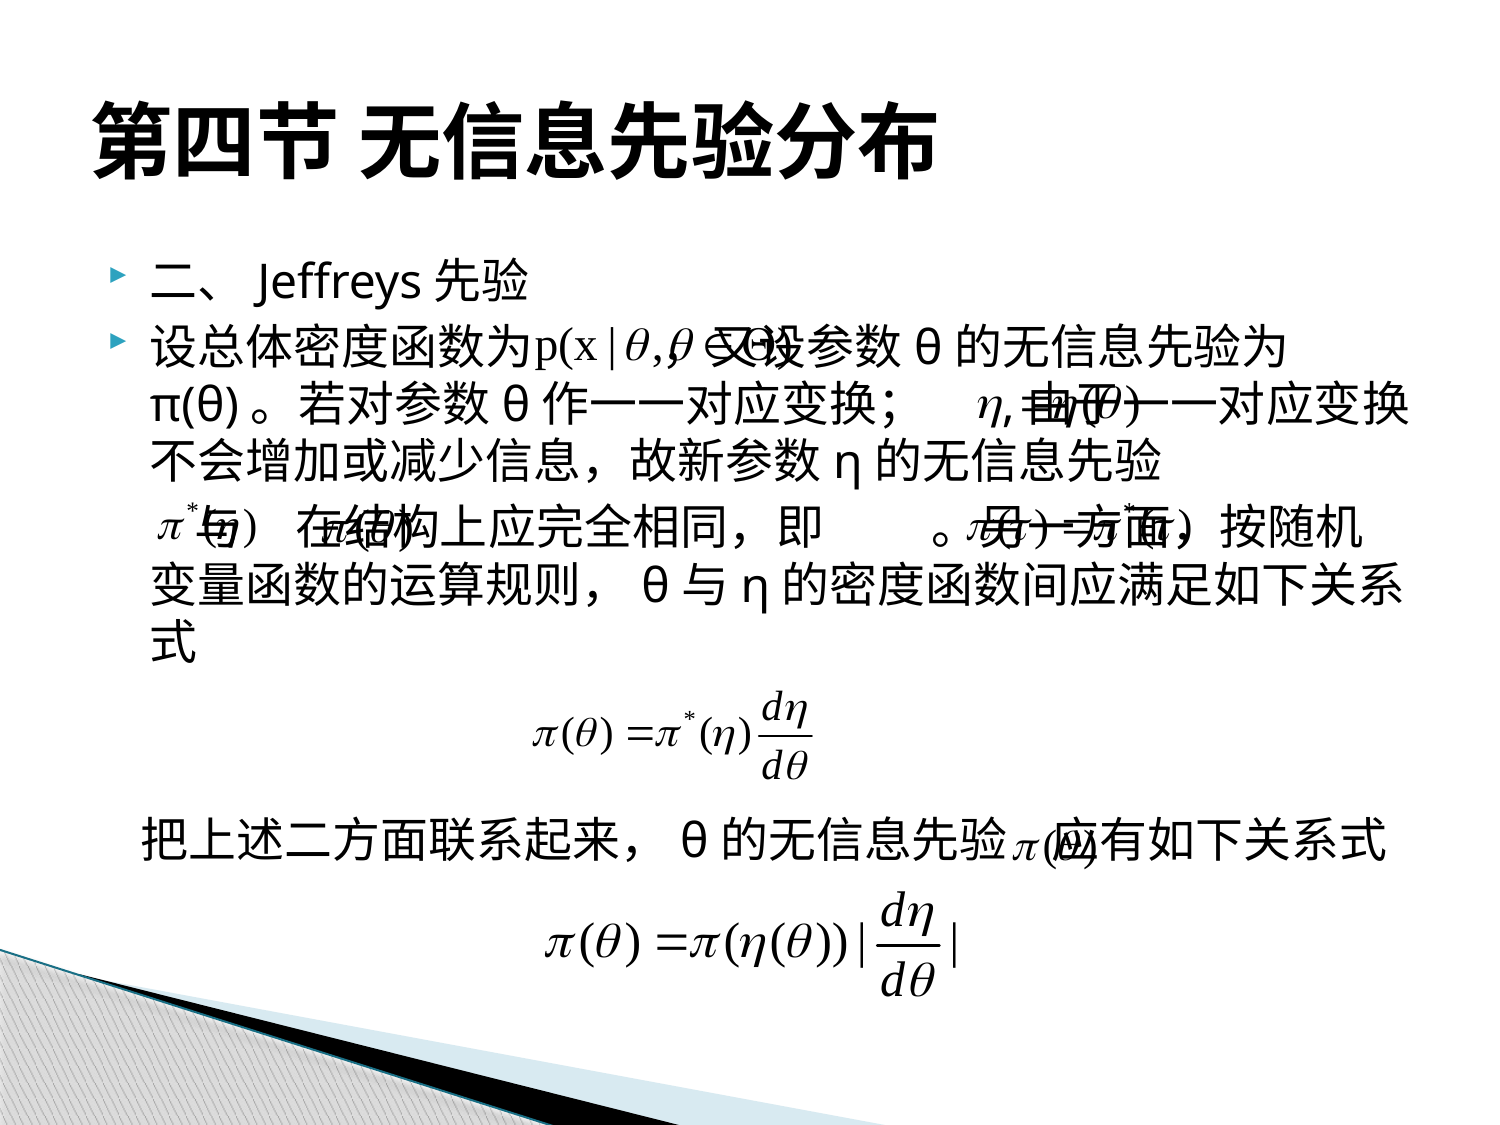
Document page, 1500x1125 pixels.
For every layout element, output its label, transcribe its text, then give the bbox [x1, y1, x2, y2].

title 第四节 无信息先验分布 [75, 45, 1425, 233]
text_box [527, 679, 821, 790]
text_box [527, 316, 802, 381]
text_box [152, 491, 266, 558]
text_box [316, 498, 424, 563]
list 二、Jeffreys先验 设总体密度函数为 ，又设参数θ的无信息先验为π(θ)。若对参数θ作一一对应变换； ,由于一一对应变换不会增加或减少信息，故新参数η的无信息先验 与 在结构上应完全相同，即 。另一方面，按随机变量函数的运算规则，θ与η的密度函数间应满足如下关系式 把上述二方面联系起来，θ的无信息先验 应有如下关系式 [75, 243, 1425, 1125]
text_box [538, 878, 968, 1009]
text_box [972, 374, 1148, 439]
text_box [960, 491, 1201, 560]
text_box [1007, 820, 1107, 880]
